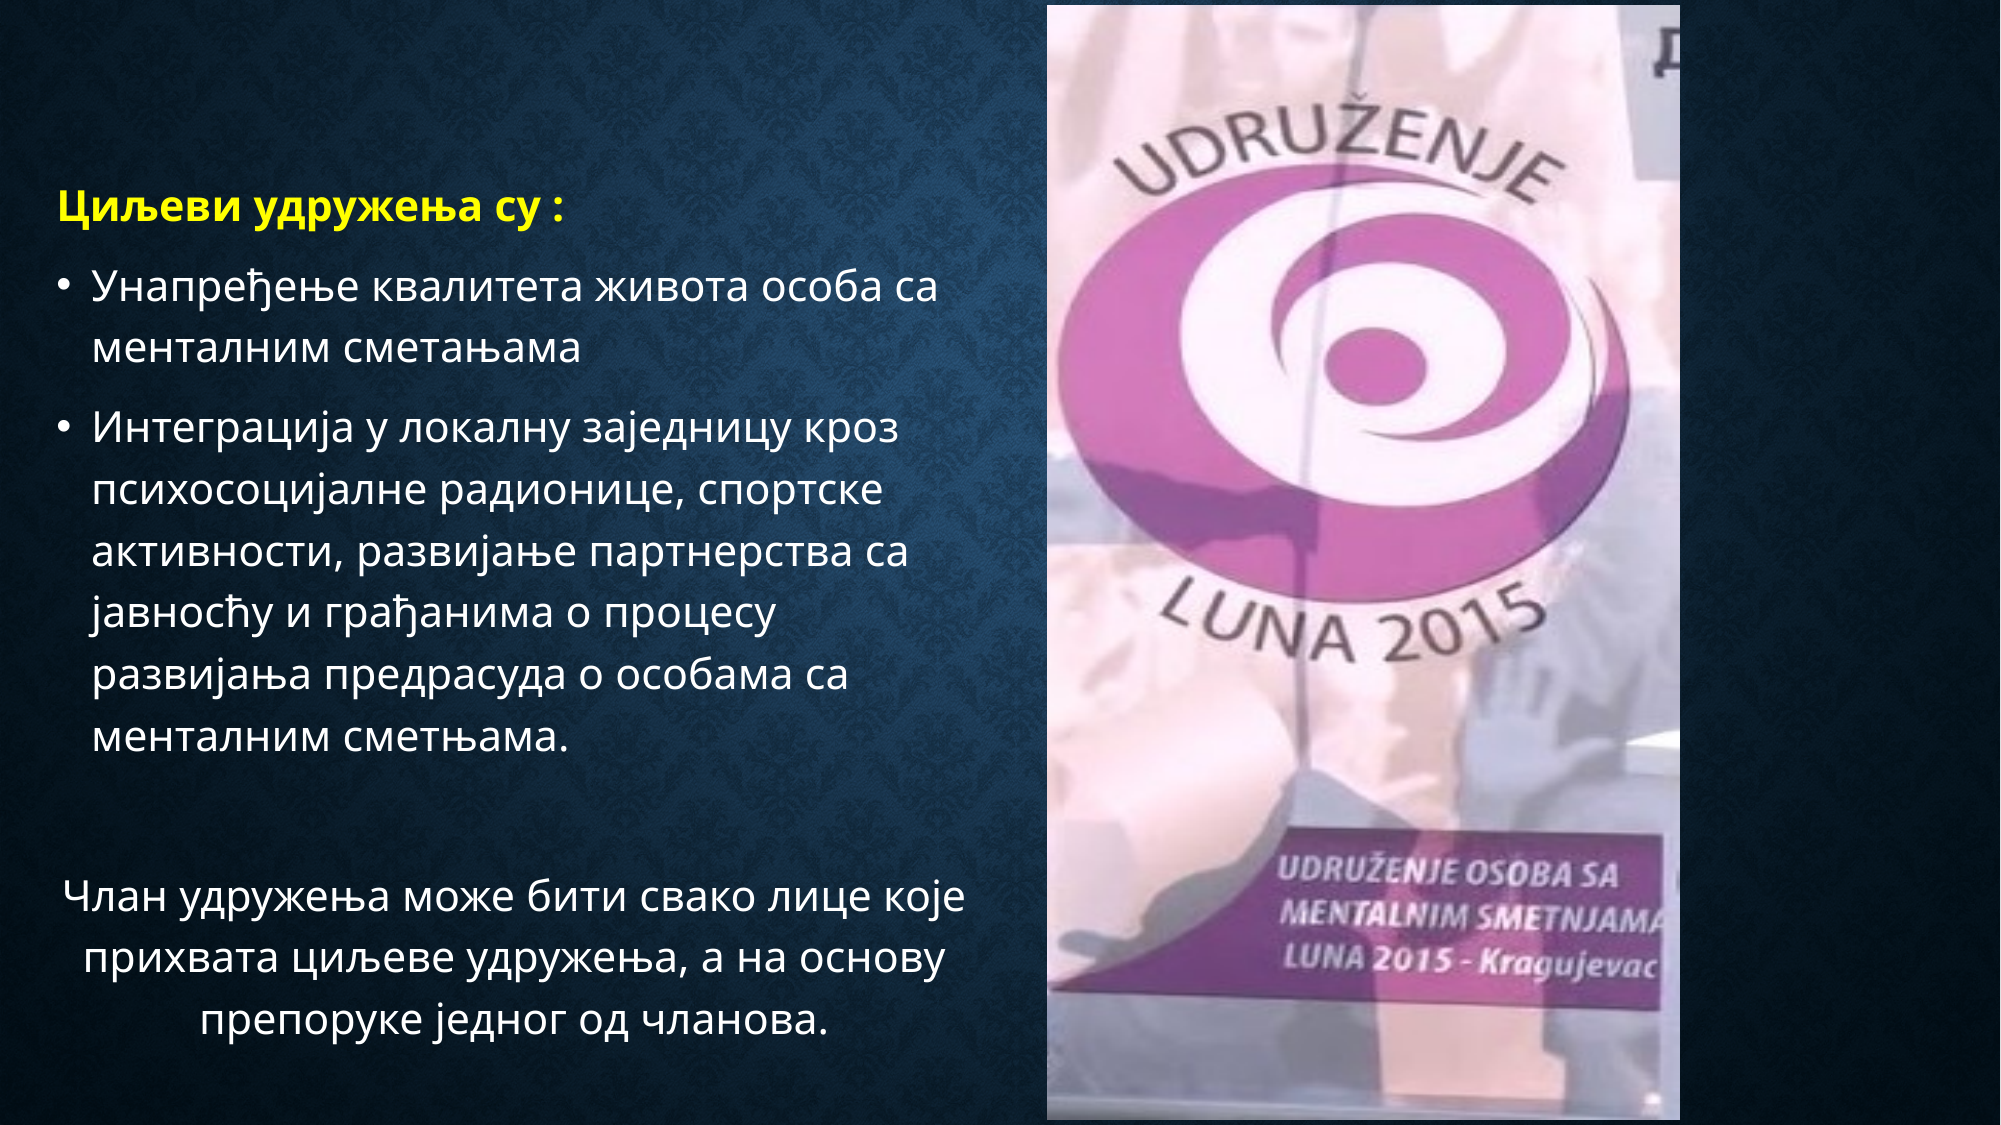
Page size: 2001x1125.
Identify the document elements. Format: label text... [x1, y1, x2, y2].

picture [1047, 5, 1680, 1120]
list Циљеви удружења су : Унапређење квалитета живота особа са менталним сметањама Интеграција у локалну заједницу кроз психосоцијалне радионице, спортске активности, развијање партнерства са јавносћу и грађанима о процесу развијања предрасуда о особама са менталним сметњама. Члан удружења може бити свако лице које прихвата циљеве удружења, а на основу препоруке једног од чланова. [41, 29, 988, 1055]
